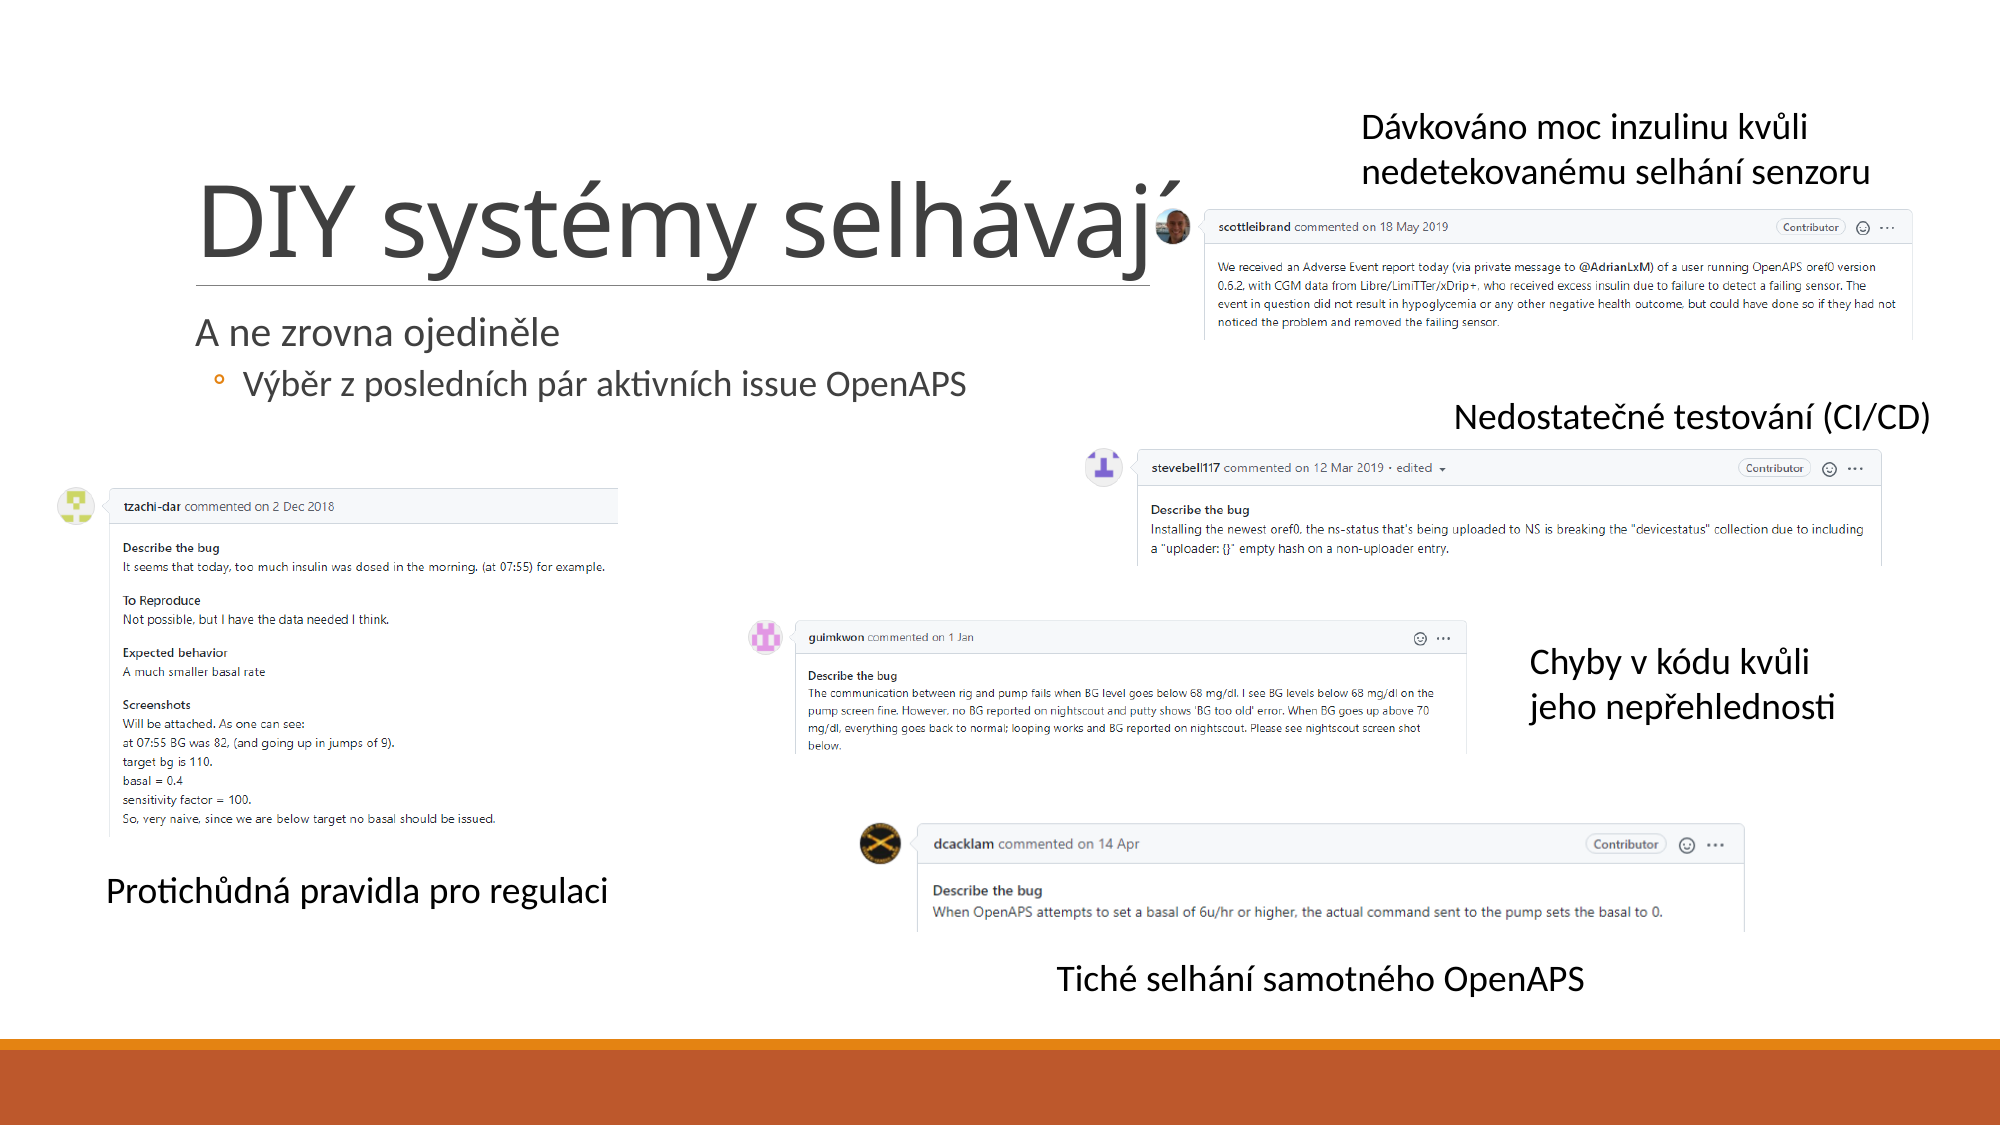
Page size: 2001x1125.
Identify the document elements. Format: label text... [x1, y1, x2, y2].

text_box Nedostatečné testování (CI/CD) [1439, 384, 1959, 445]
picture [46, 476, 619, 837]
picture [1075, 435, 1884, 567]
text_box Protichůdná pravidla pro regulaci [91, 859, 639, 919]
title DIY systémy selhávají [180, 47, 1830, 285]
picture [1149, 199, 1919, 340]
list A ne zrovna ojediněle Výběr z posledních pár aktivních issue OpenAPS [180, 302, 1830, 963]
text_box Chyby v kódu kvůli jeho nepřehlednosti [1515, 629, 1884, 734]
text_box Tiché selhání samotného OpenAPS [1041, 946, 1651, 1007]
picture [851, 809, 1754, 933]
picture [738, 611, 1472, 754]
text_box Dávkováno moc inzulinu kvůli nedetekovanému selhání senzoru [1346, 94, 1928, 199]
